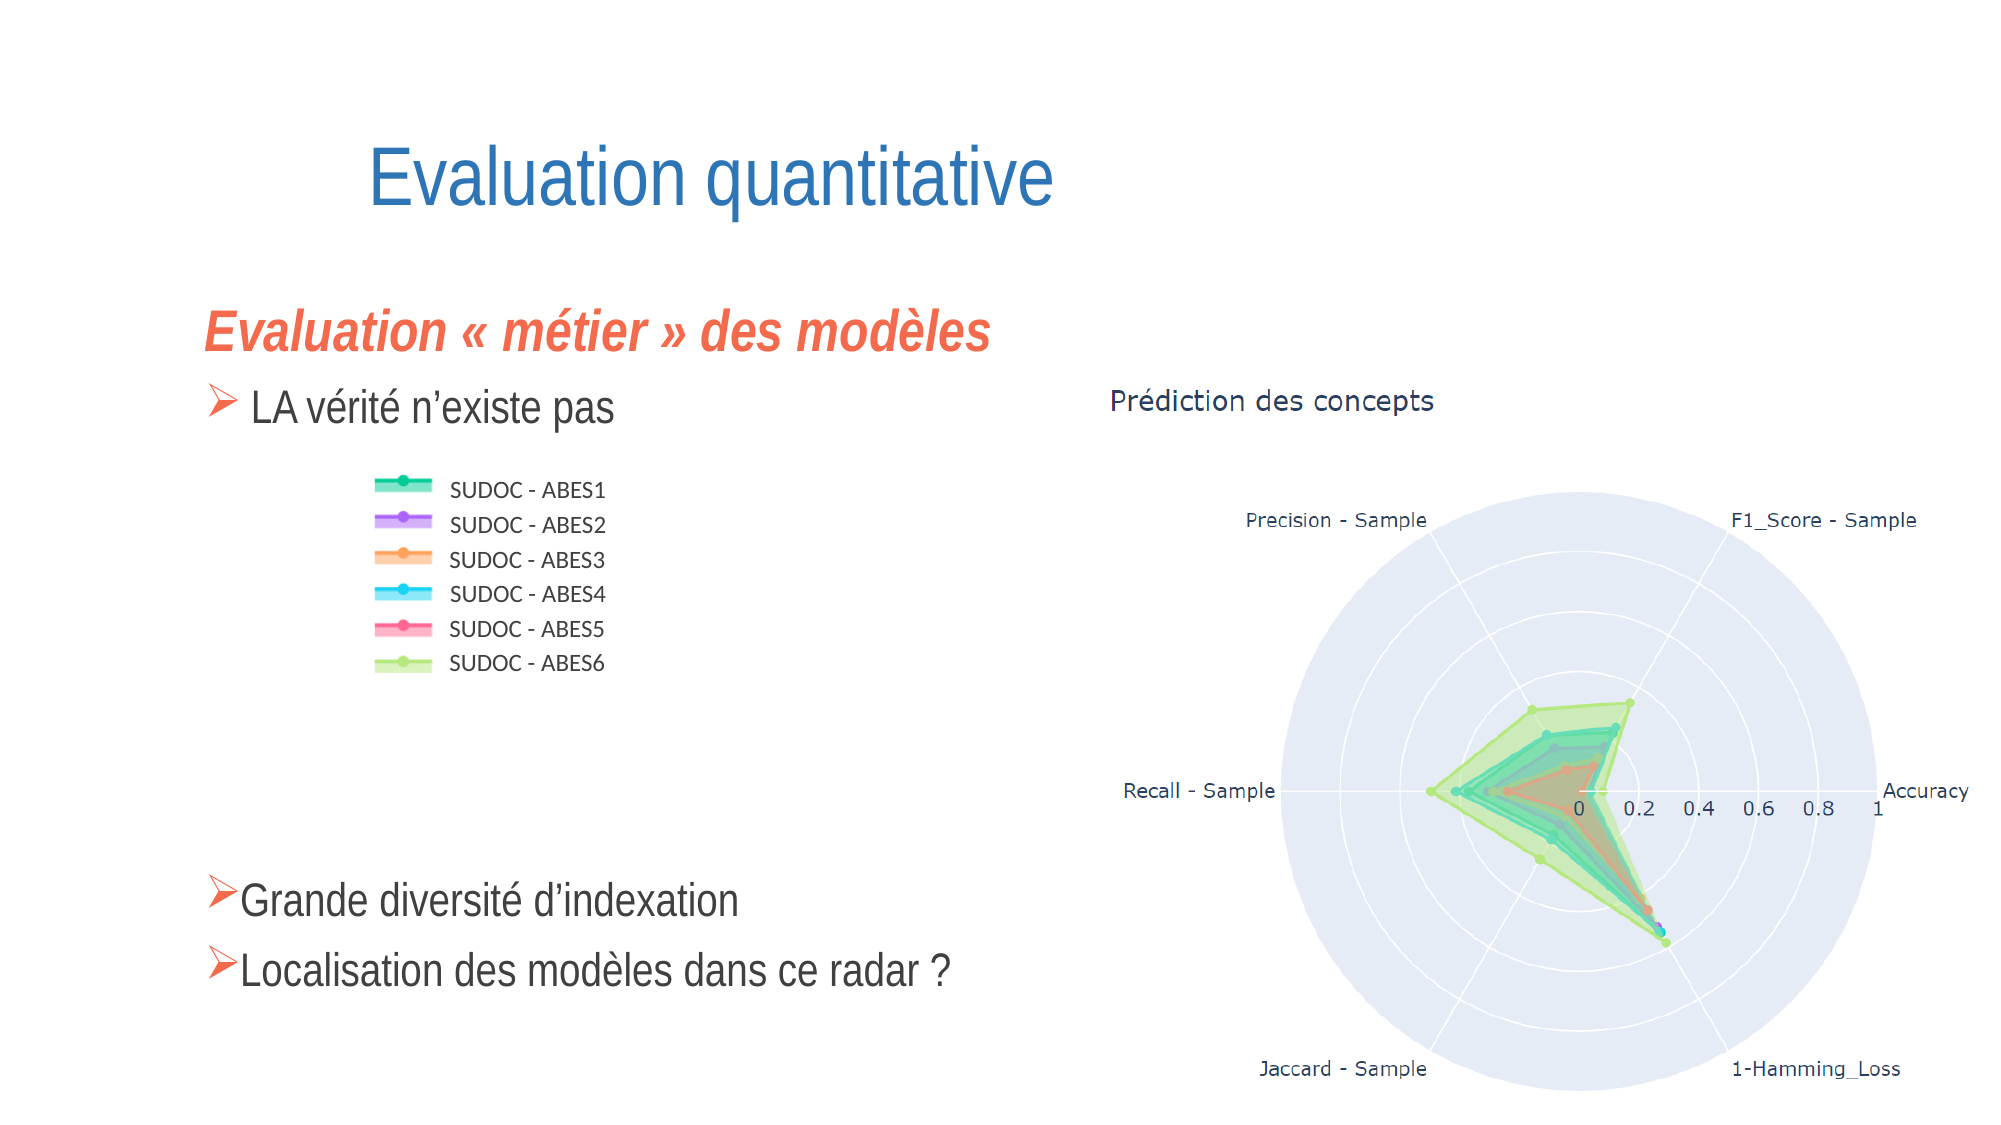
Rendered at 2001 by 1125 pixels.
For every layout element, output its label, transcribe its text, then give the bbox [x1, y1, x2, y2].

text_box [364, 473, 621, 685]
text_box Evaluation quantitative [353, 99, 1647, 257]
text_box Evaluation « métier » des modèles LA vérité n’existe pas Grande diversité d’indexation Localisation des modèles dans ce radar ? [189, 293, 1846, 1006]
picture [1087, 376, 1980, 1104]
